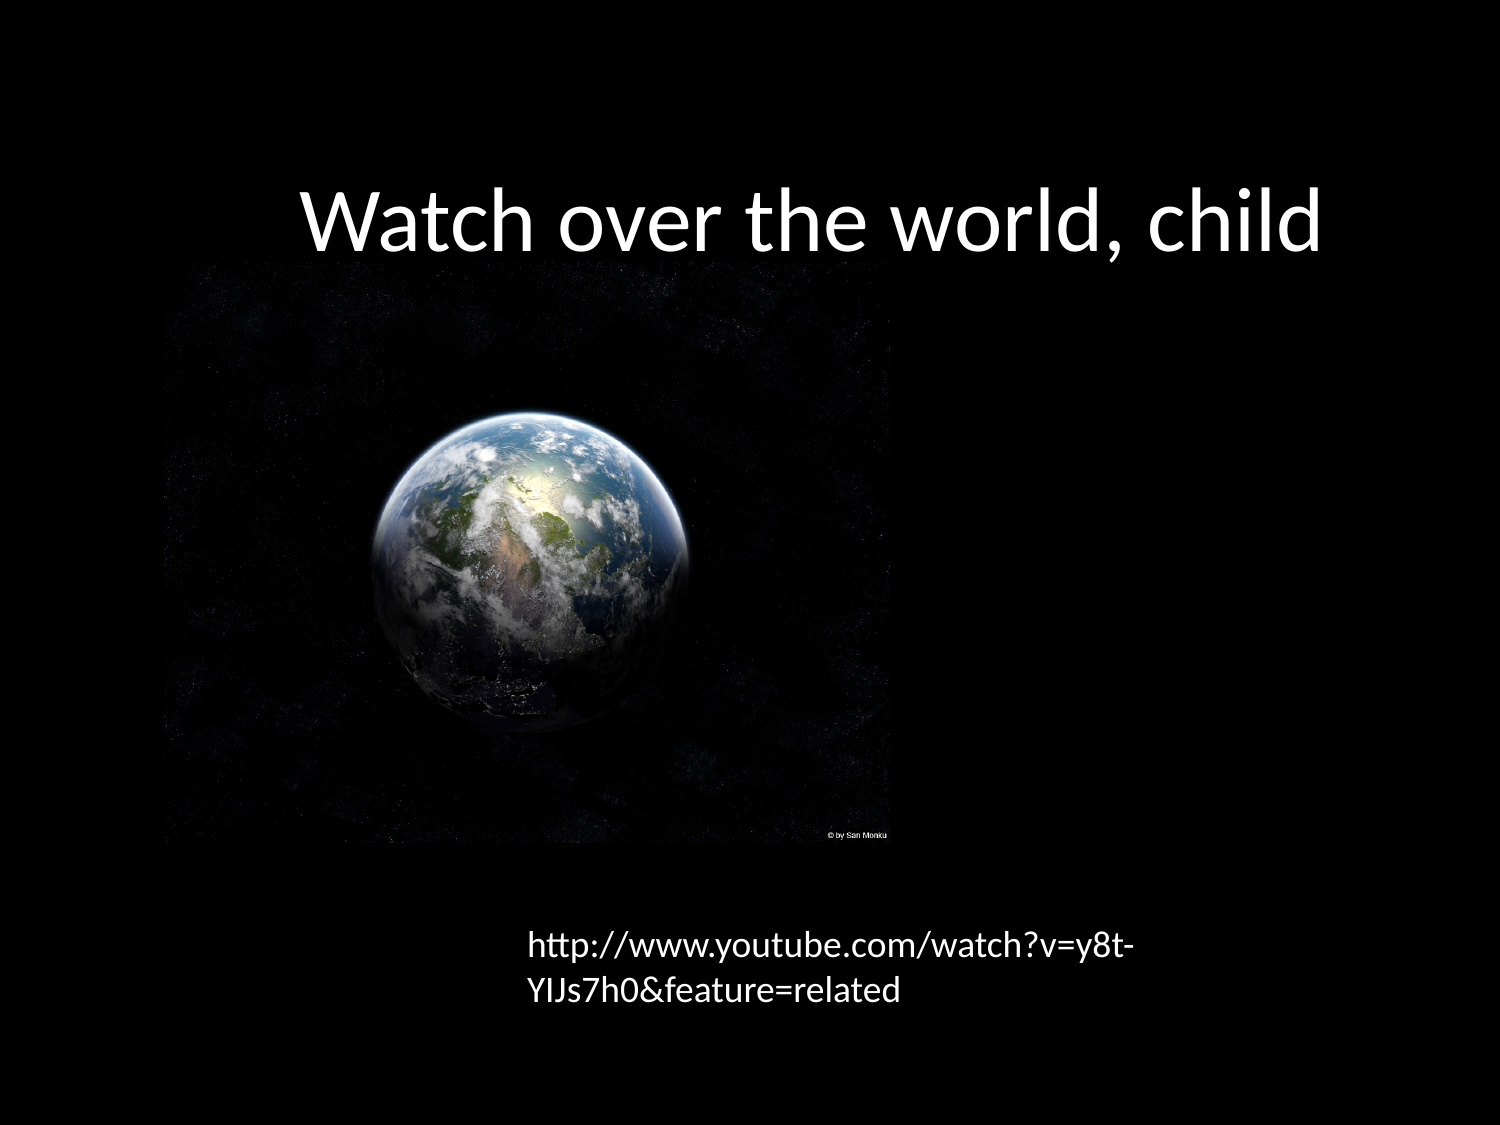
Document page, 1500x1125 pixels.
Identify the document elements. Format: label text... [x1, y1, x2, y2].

title Watch over the world, child [225, 37, 1400, 393]
text_box http://www.youtube.com/watch?v=y8t-YIJs7h0&feature=related [512, 912, 1263, 1018]
picture [0, 262, 1055, 843]
